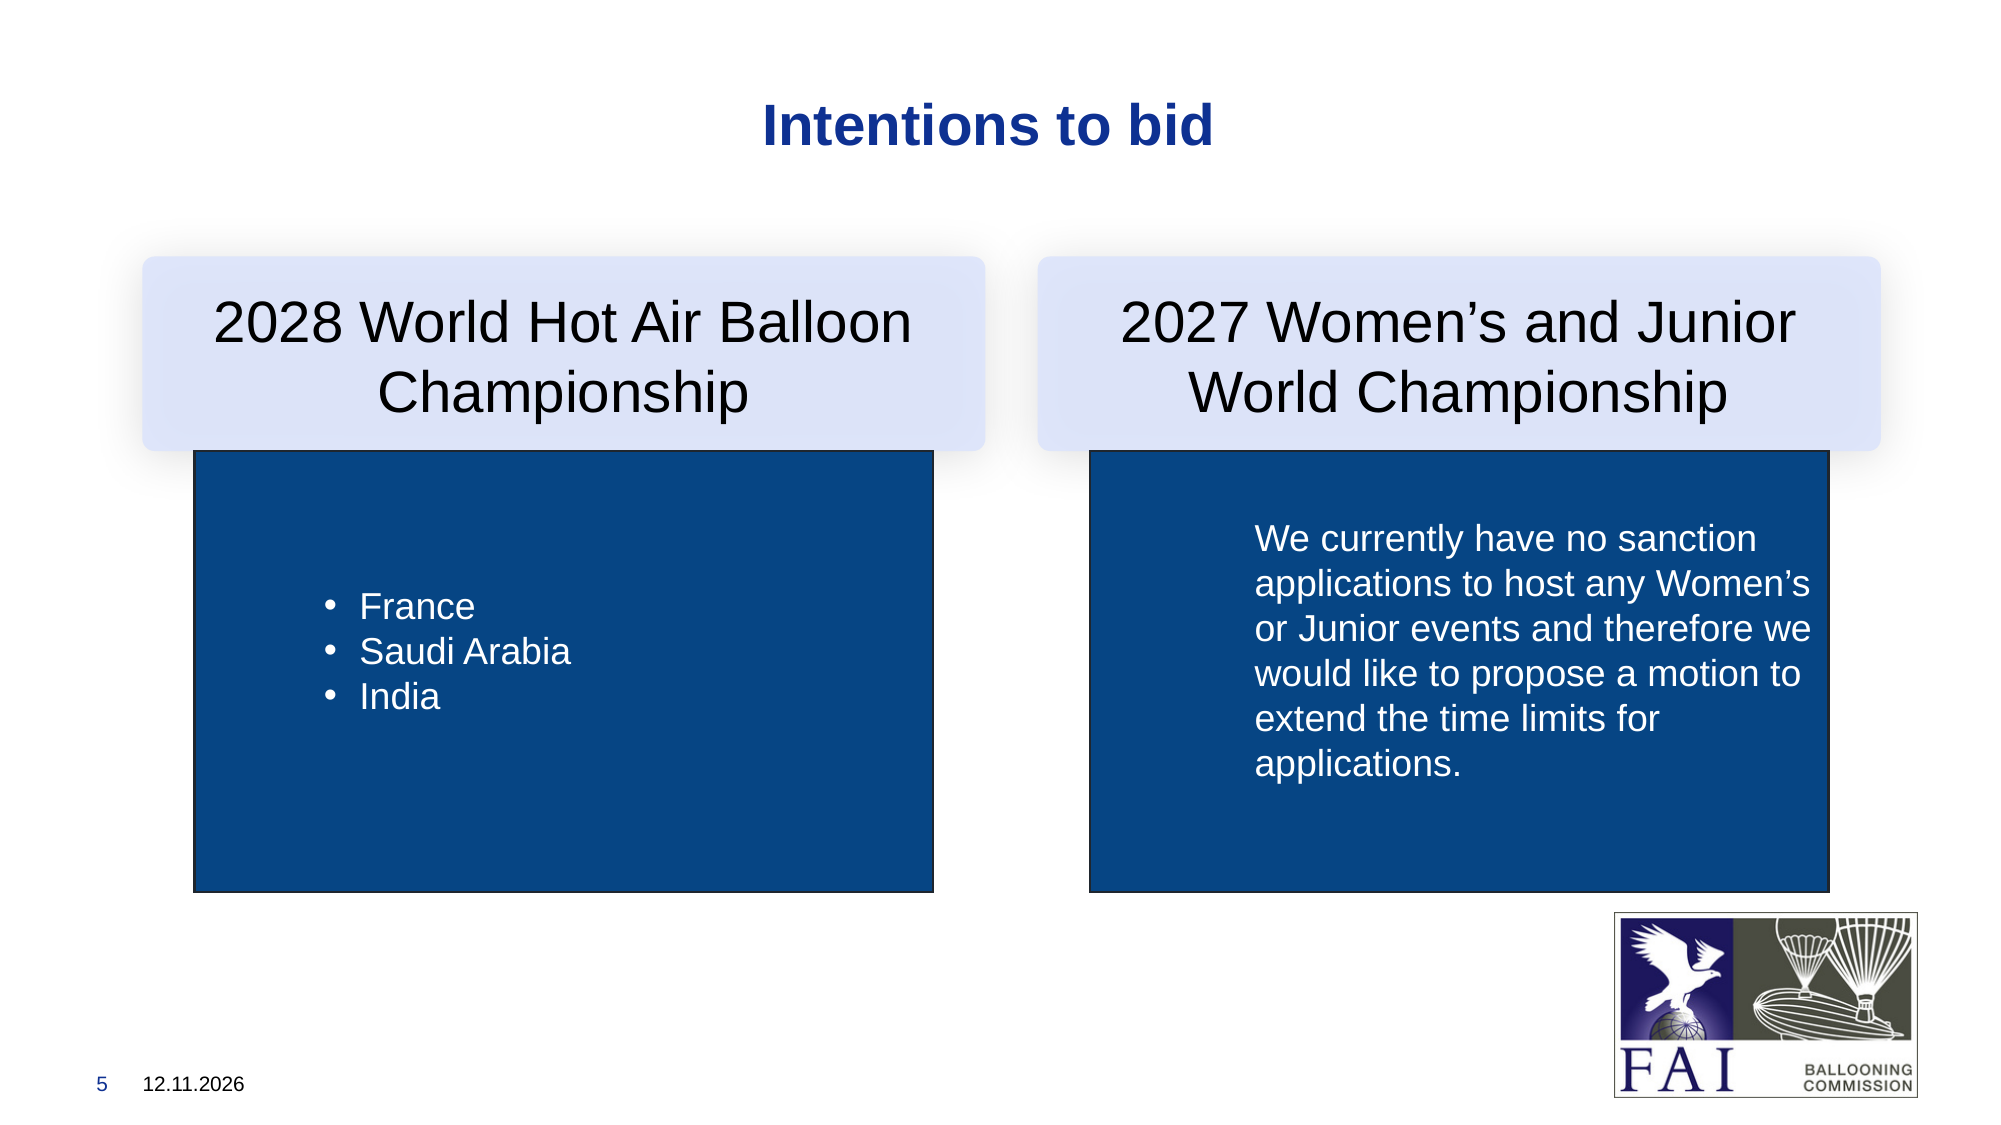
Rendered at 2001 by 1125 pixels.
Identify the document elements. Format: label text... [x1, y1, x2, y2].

slide_number 5 [96, 1070, 143, 1125]
title Intentions to bid [96, 72, 1881, 159]
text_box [1037, 256, 1881, 893]
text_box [142, 256, 986, 893]
picture [1614, 912, 1918, 1098]
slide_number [143, 1070, 256, 1125]
